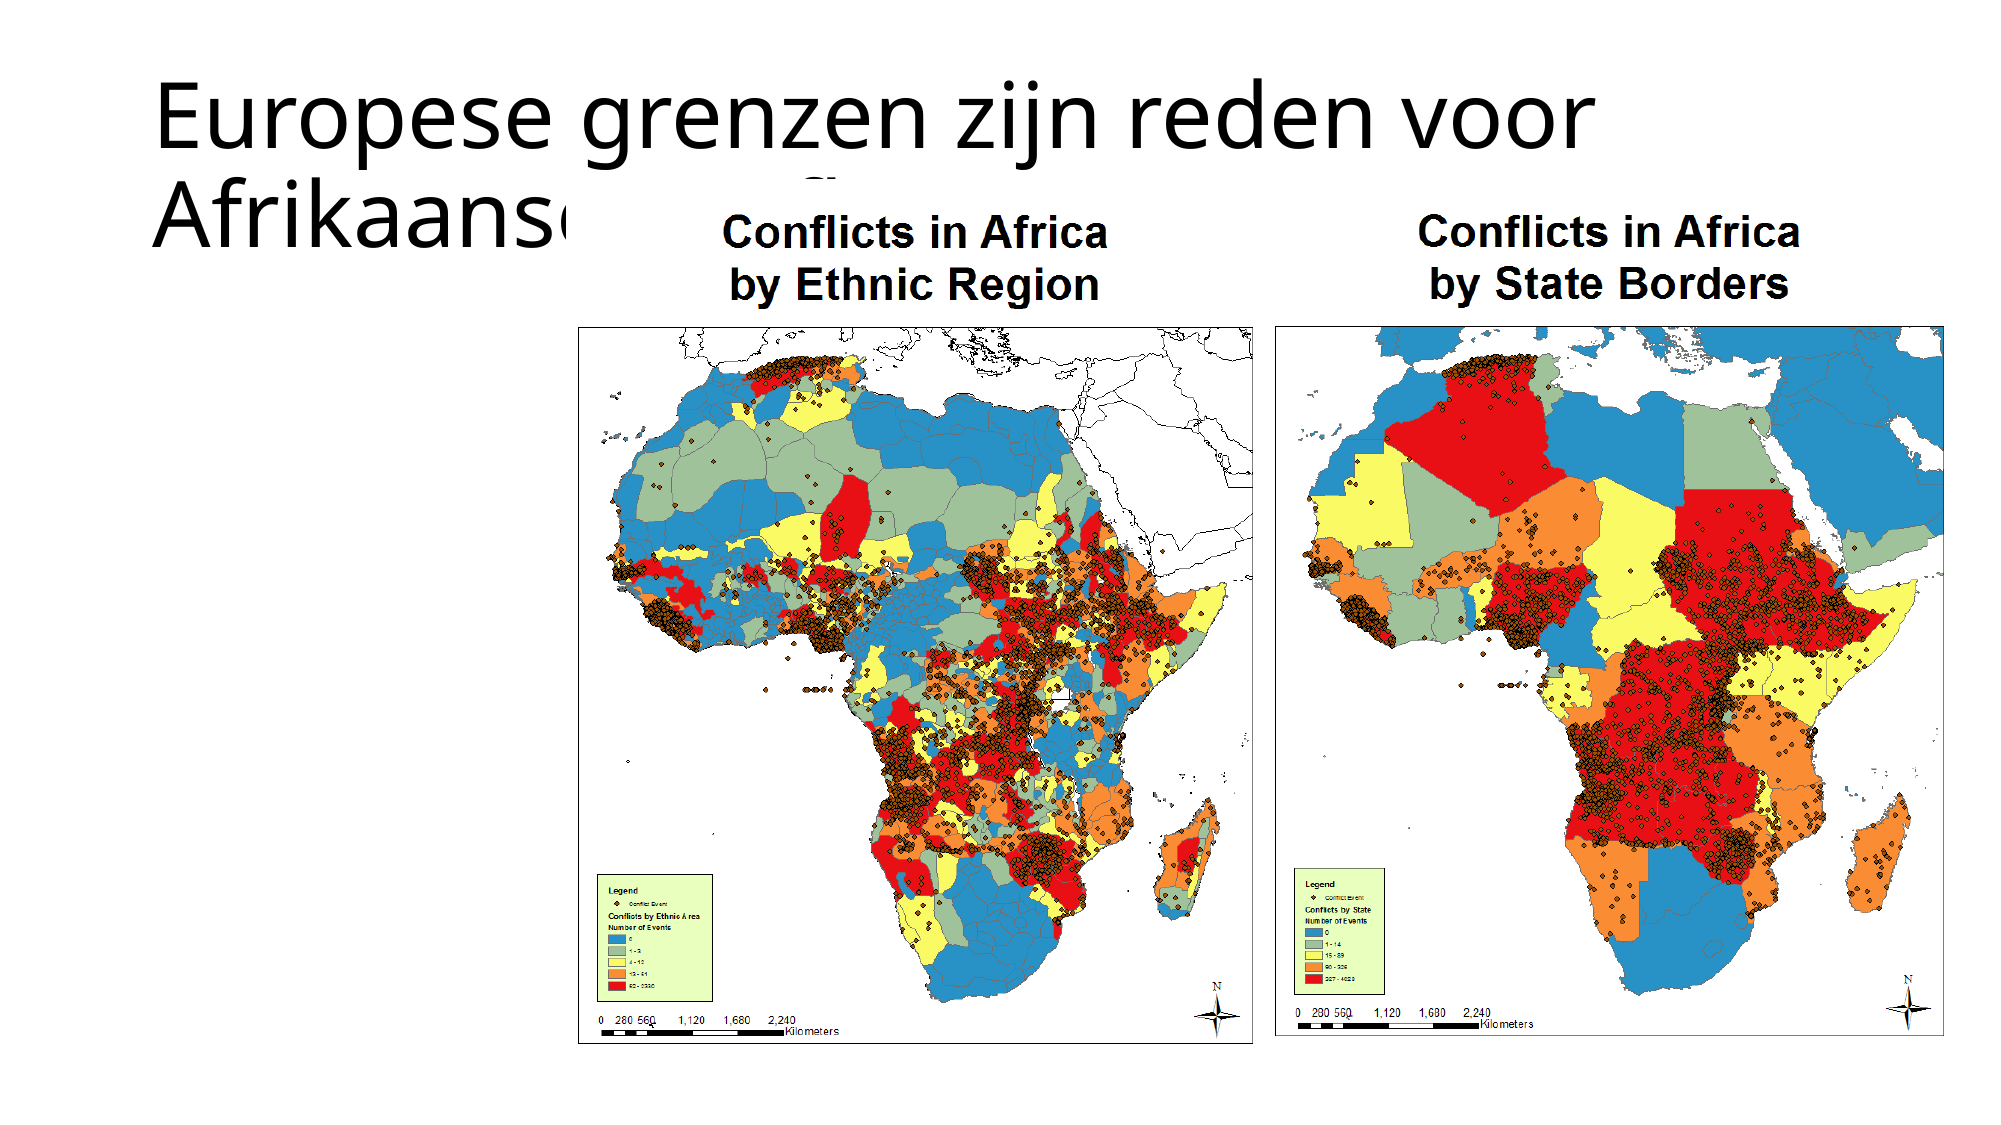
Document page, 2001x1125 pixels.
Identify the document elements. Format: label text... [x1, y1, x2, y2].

title Europese grenzen zijn reden voor Afrikaanse conflicten. [137, 59, 1863, 278]
picture [566, 179, 1955, 1082]
